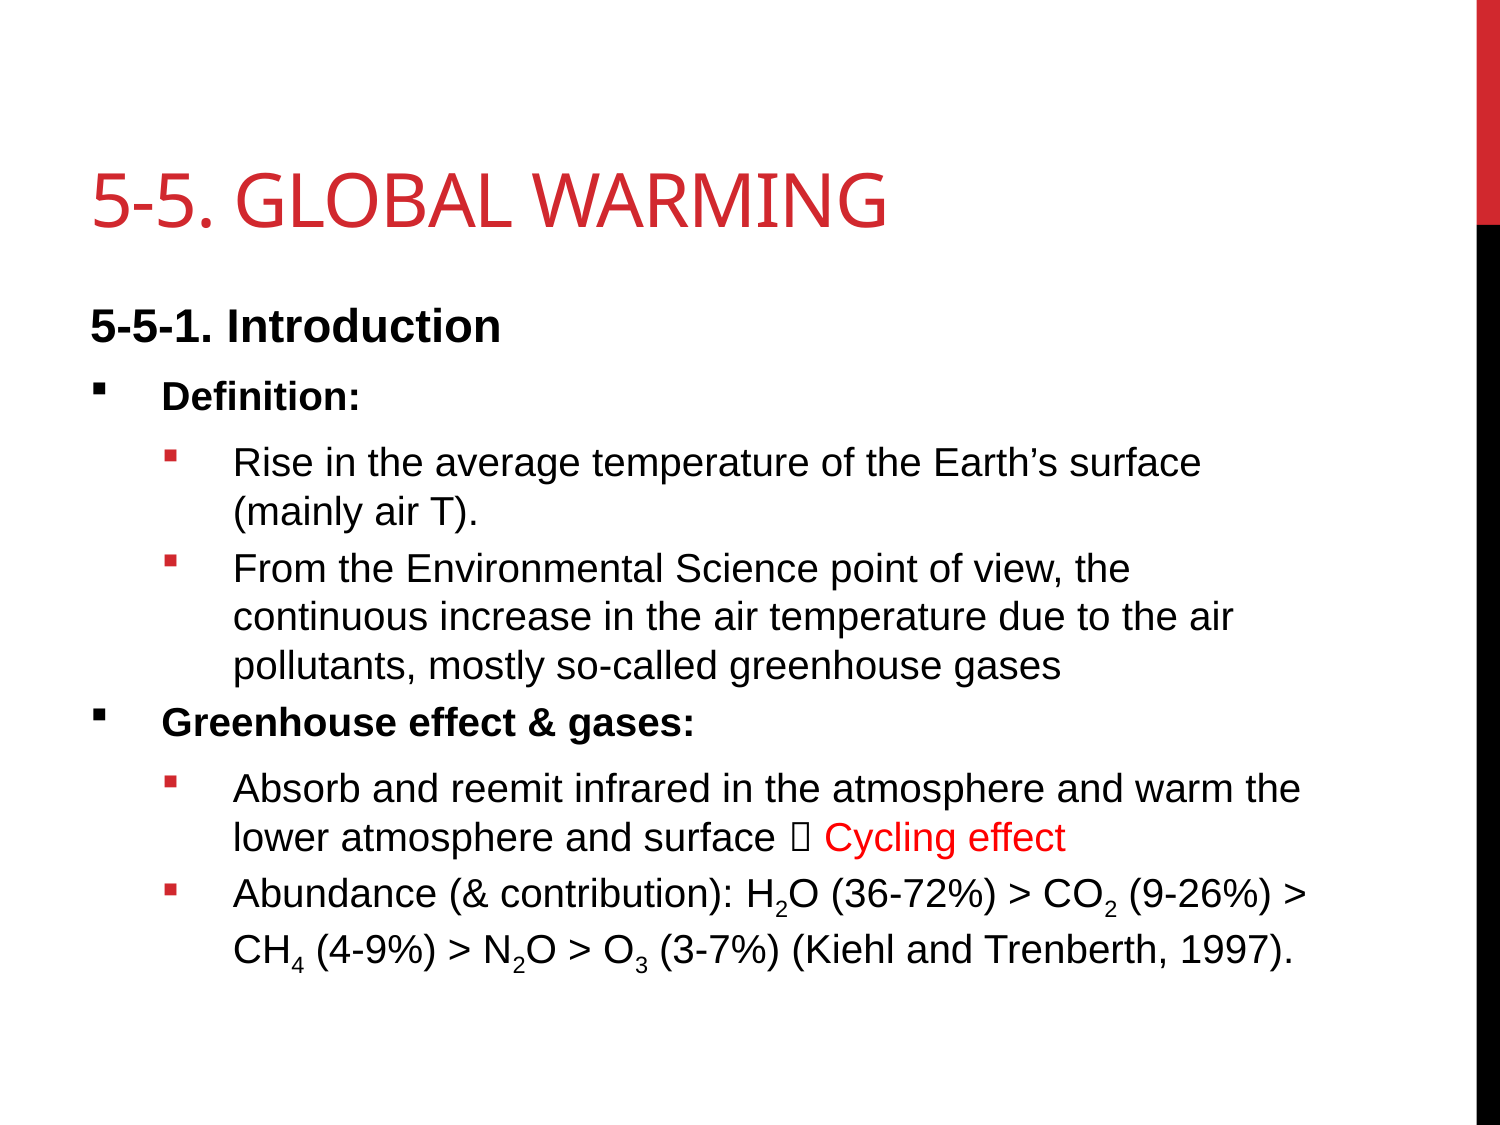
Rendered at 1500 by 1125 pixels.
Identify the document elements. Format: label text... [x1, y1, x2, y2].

list 5-5-1. Introduction Definition: Rise in the average temperature of the Earth’s surface (mainly air T). From the Environmental Science point of view, the continuous increase in the air temperature due to the air pollutants, mostly so-called greenhouse gases Greenhouse effect & gases: Absorb and reemit infrared in the atmosphere and warm the lower atmosphere and surface  Cycling effect Abundance (& contribution): H2O (36-72%) > CO2 (9-26%) > CH4 (4-9%) > N2O > O3 (3-7%) (Kiehl and Trenberth, 1997). [75, 287, 1325, 1005]
title 5-5. Global warming [75, 25, 1400, 250]
